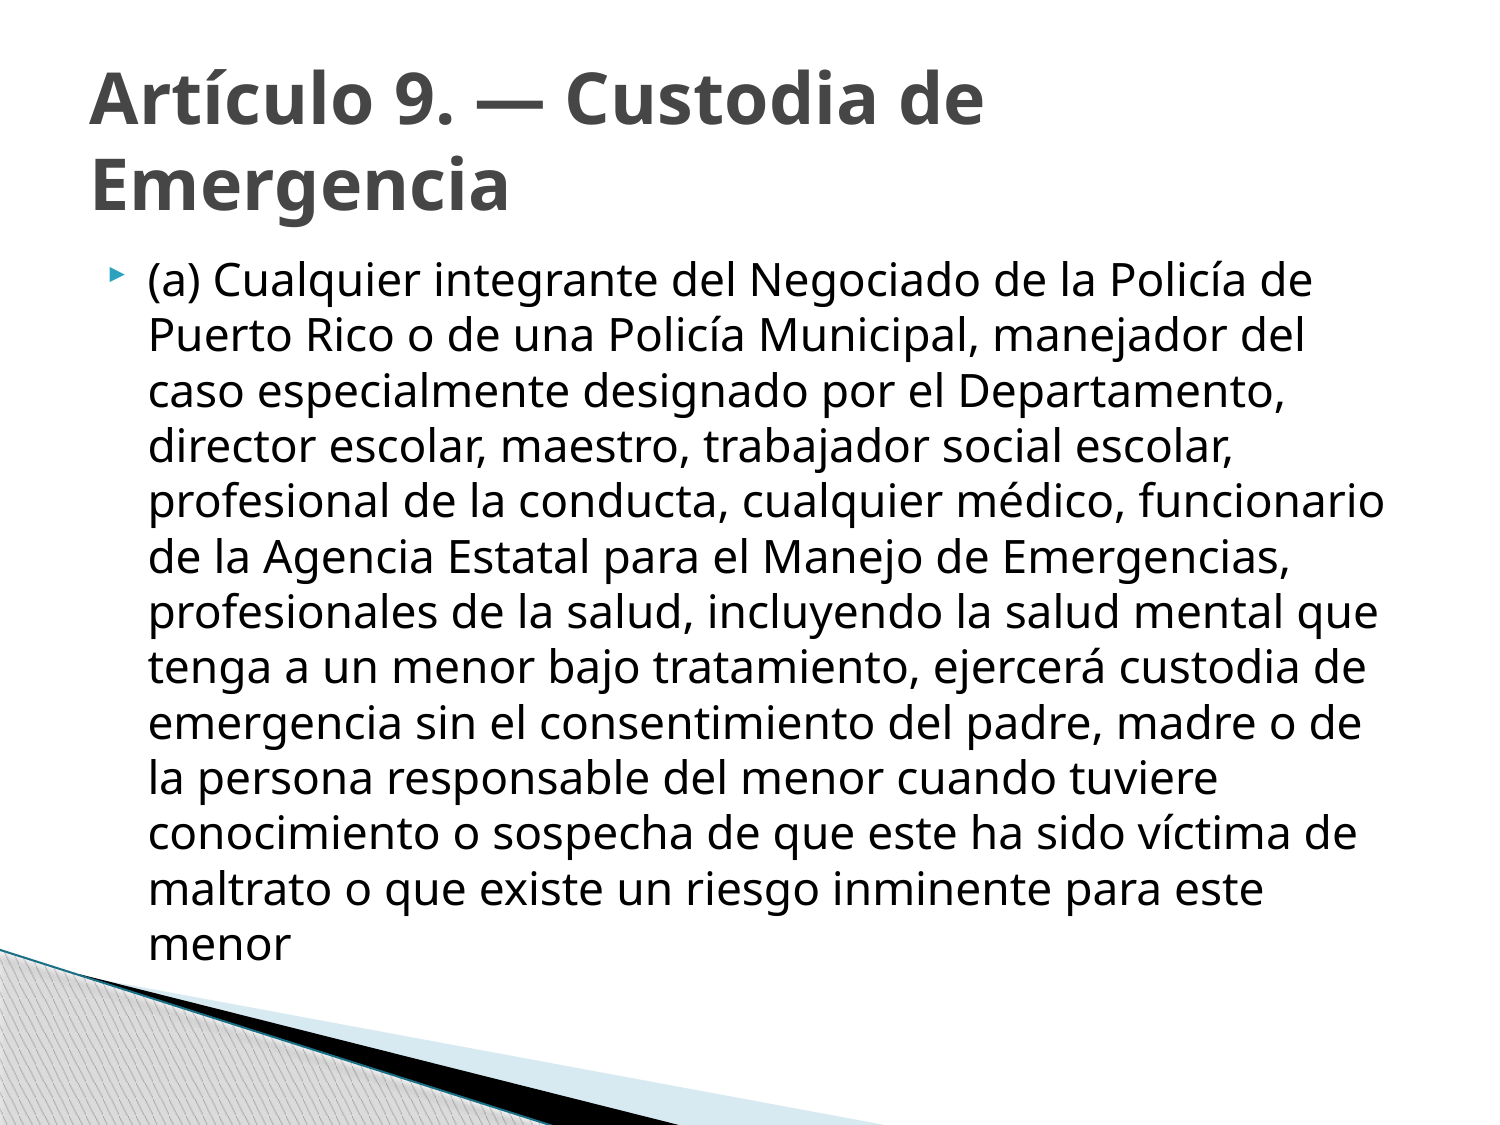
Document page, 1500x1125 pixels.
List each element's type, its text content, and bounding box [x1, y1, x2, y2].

title Artículo 9. — Custodia de Emergencia [75, 45, 1425, 233]
list (a) Cualquier integrante del Negociado de la Policía de Puerto Rico o de una Policía Municipal, manejador del caso especialmente designado por el Departamento, director escolar, maestro, trabajador social escolar, profesional de la conducta, cualquier médico, funcionario de la Agencia Estatal para el Manejo de Emergencias, profesionales de la salud, incluyendo la salud mental que tenga a un menor bajo tratamiento, ejercerá custodia de emergencia sin el consentimiento del padre, madre o de la persona responsable del menor cuando tuviere conocimiento o sospecha de que este ha sido víctima de maltrato o que existe un riesgo inminente para este menor [75, 243, 1425, 986]
